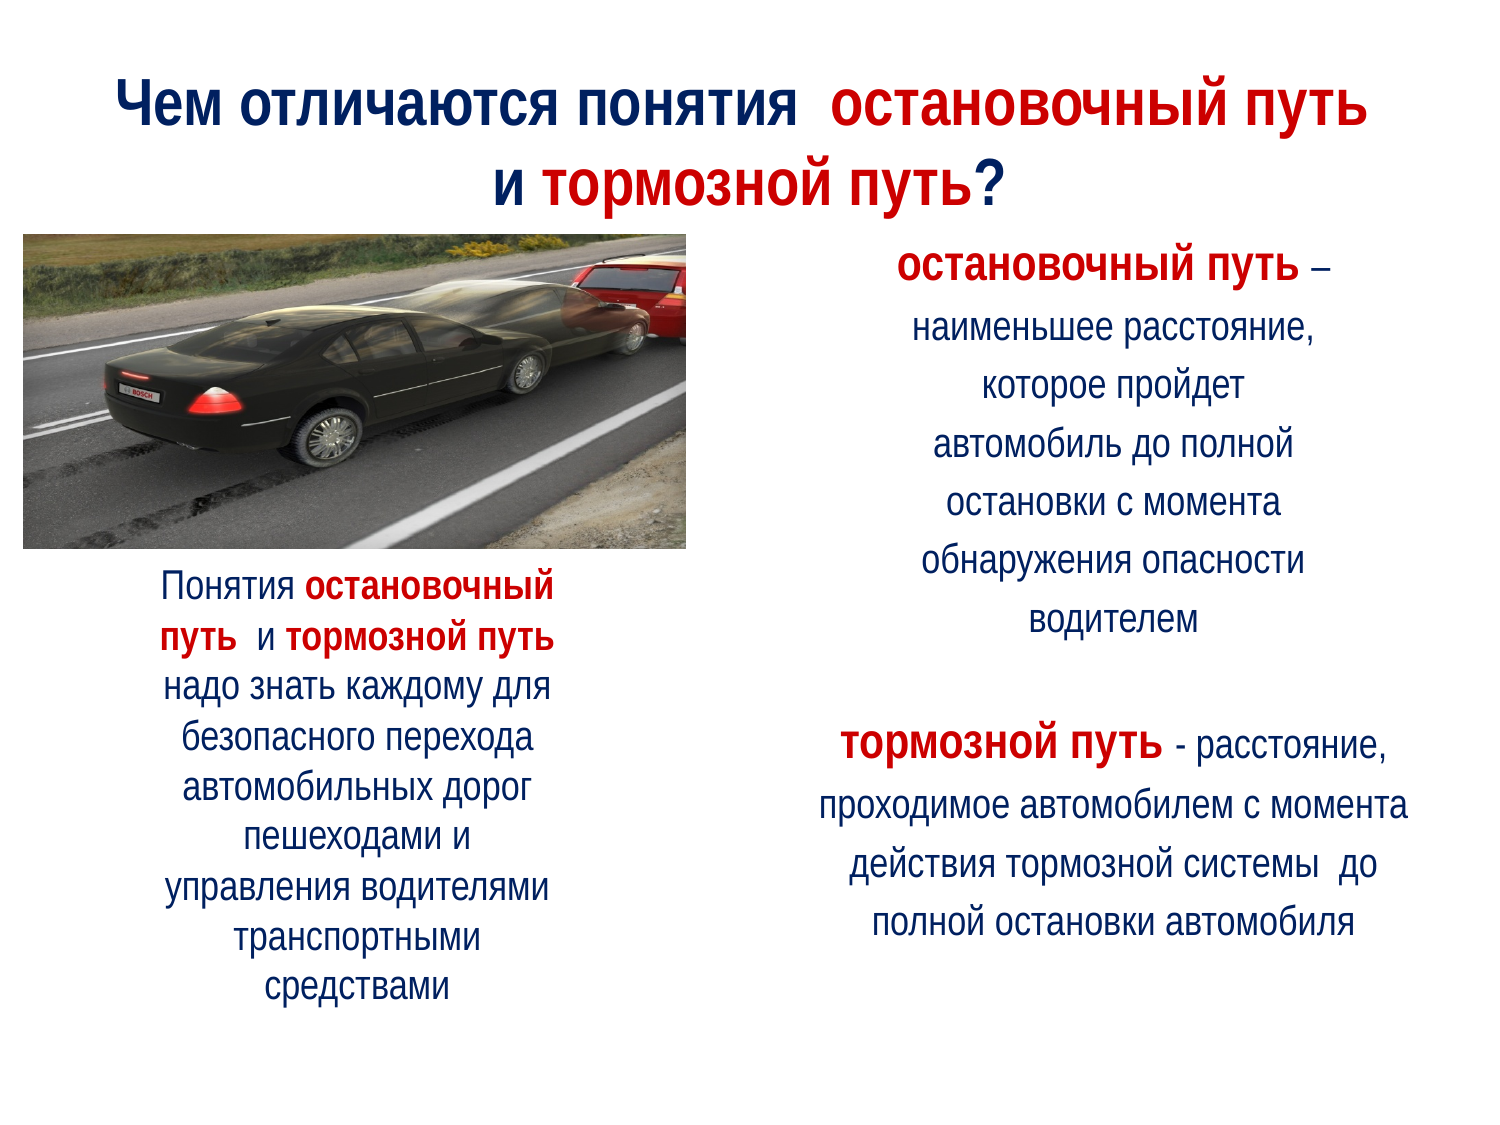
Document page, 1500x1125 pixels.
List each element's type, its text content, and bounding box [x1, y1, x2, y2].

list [23, 234, 687, 549]
text_box Понятия остановочный путь и тормозной путь надо знать каждому для безопасного перехода автомобильных дорог пешеходами и управления водителями транспортными средствами [23, 550, 692, 1016]
title Чем отличаются понятия остановочный путь и тормозной путь? [75, 45, 1425, 233]
list остановочный путь – наименьшее расстояние, которое пройдет автомобиль до полной остановки с момента обнаружения опасности водителем тормозной путь - расстояние, проходимое автомобилем с момента действия тормозной системы до полной остановки автомобиля [762, 222, 1465, 1090]
